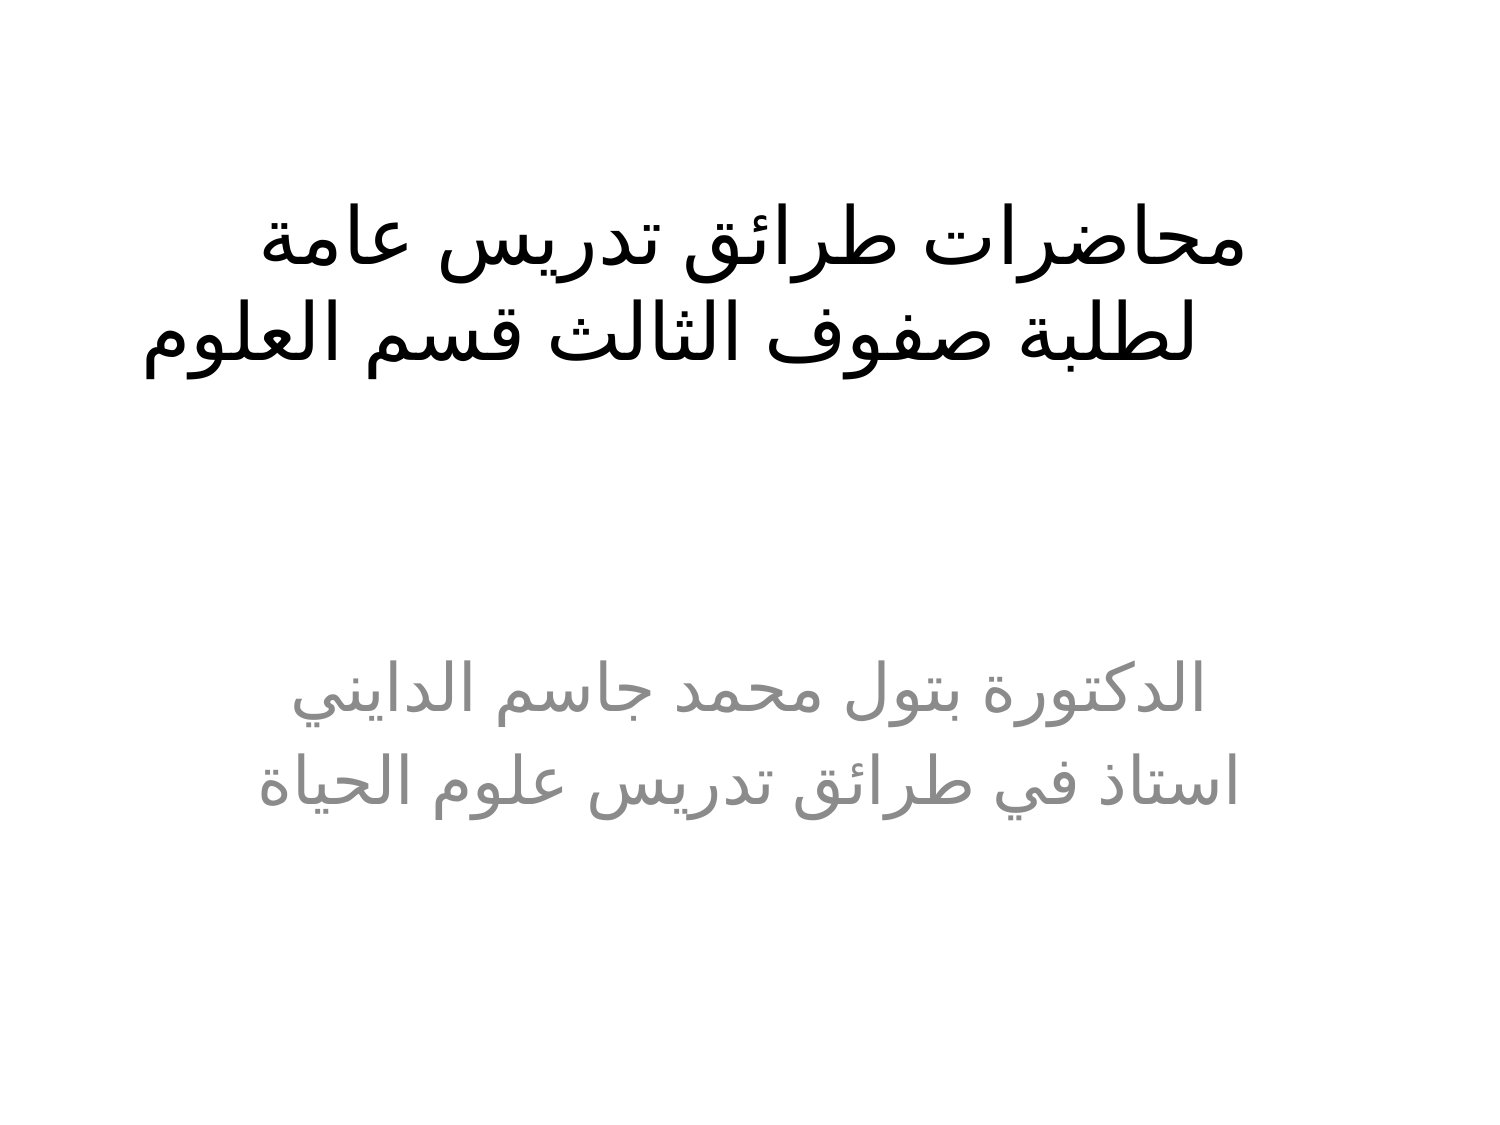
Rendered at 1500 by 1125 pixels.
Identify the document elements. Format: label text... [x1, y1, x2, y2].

title محاضرات طرائق تدريس عامة لطلبة صفوف الثالث قسم العلوم [116, 161, 1393, 591]
subtitle الدكتورة بتول محمد جاسم الدايني استاذ في طرائق تدريس علوم الحياة [225, 637, 1275, 925]
